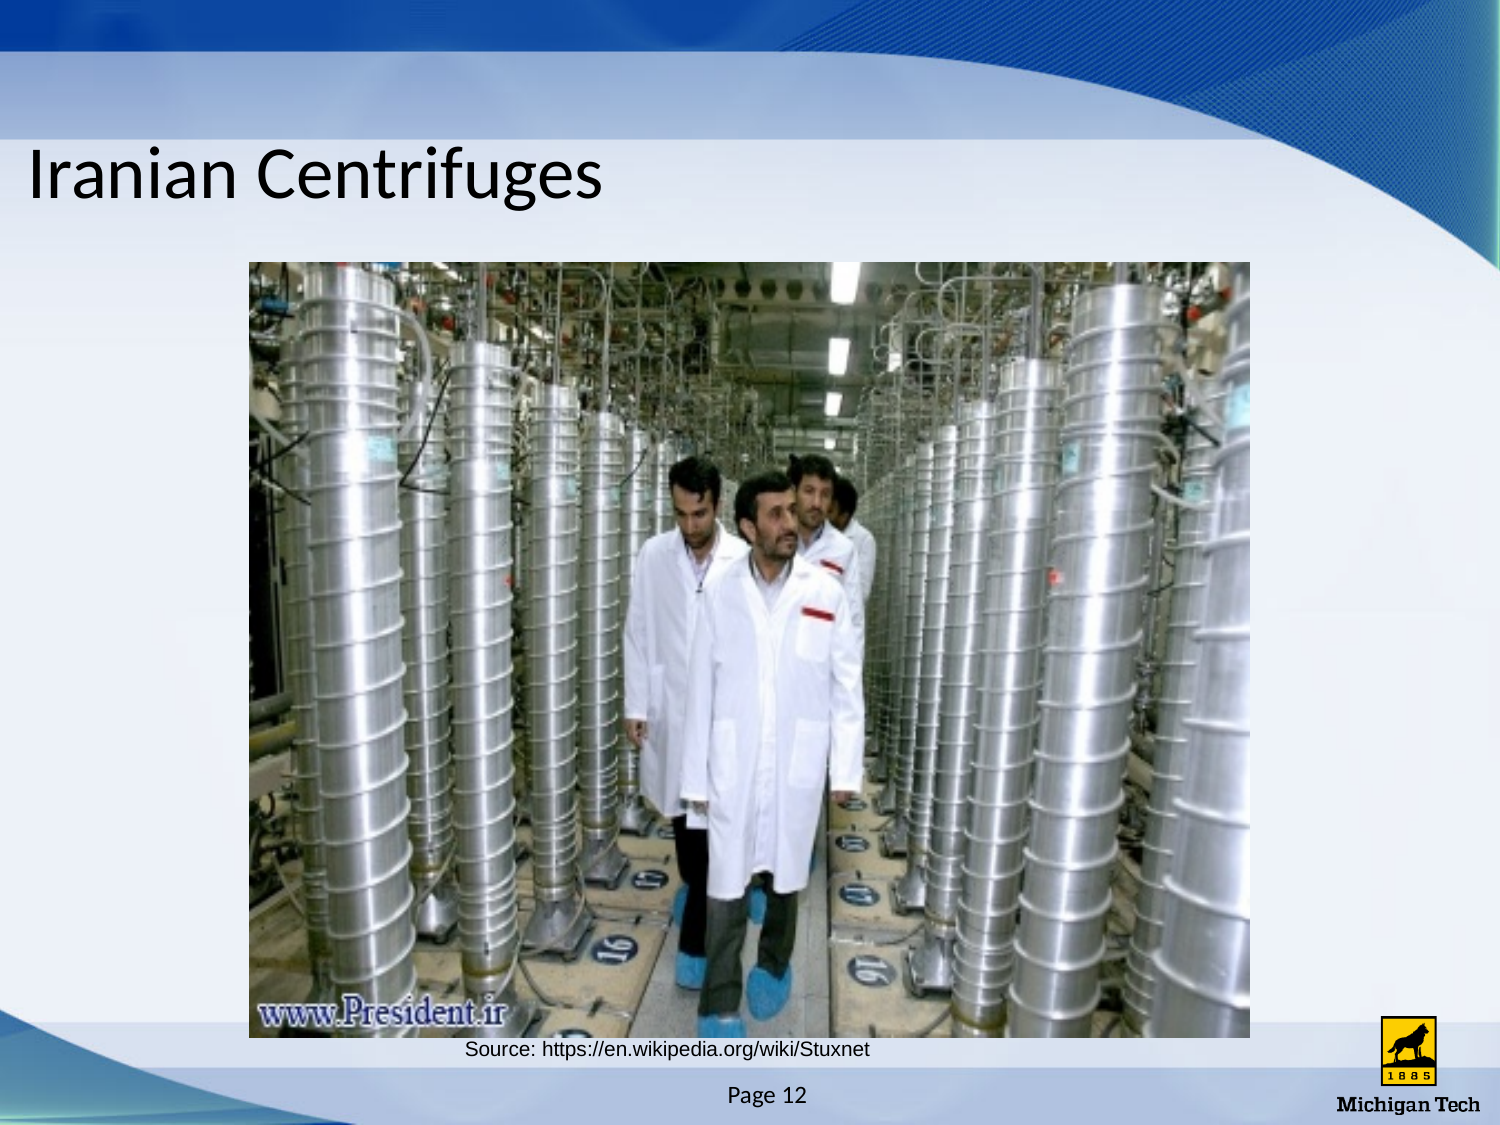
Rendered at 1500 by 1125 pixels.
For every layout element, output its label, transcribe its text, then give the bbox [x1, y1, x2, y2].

text_box Source: https://en.wikipedia.org/wiki/Stuxnet [449, 1046, 1209, 1069]
picture [0, 0, 1500, 1125]
title Iranian Centrifuges [12, 75, 1263, 263]
